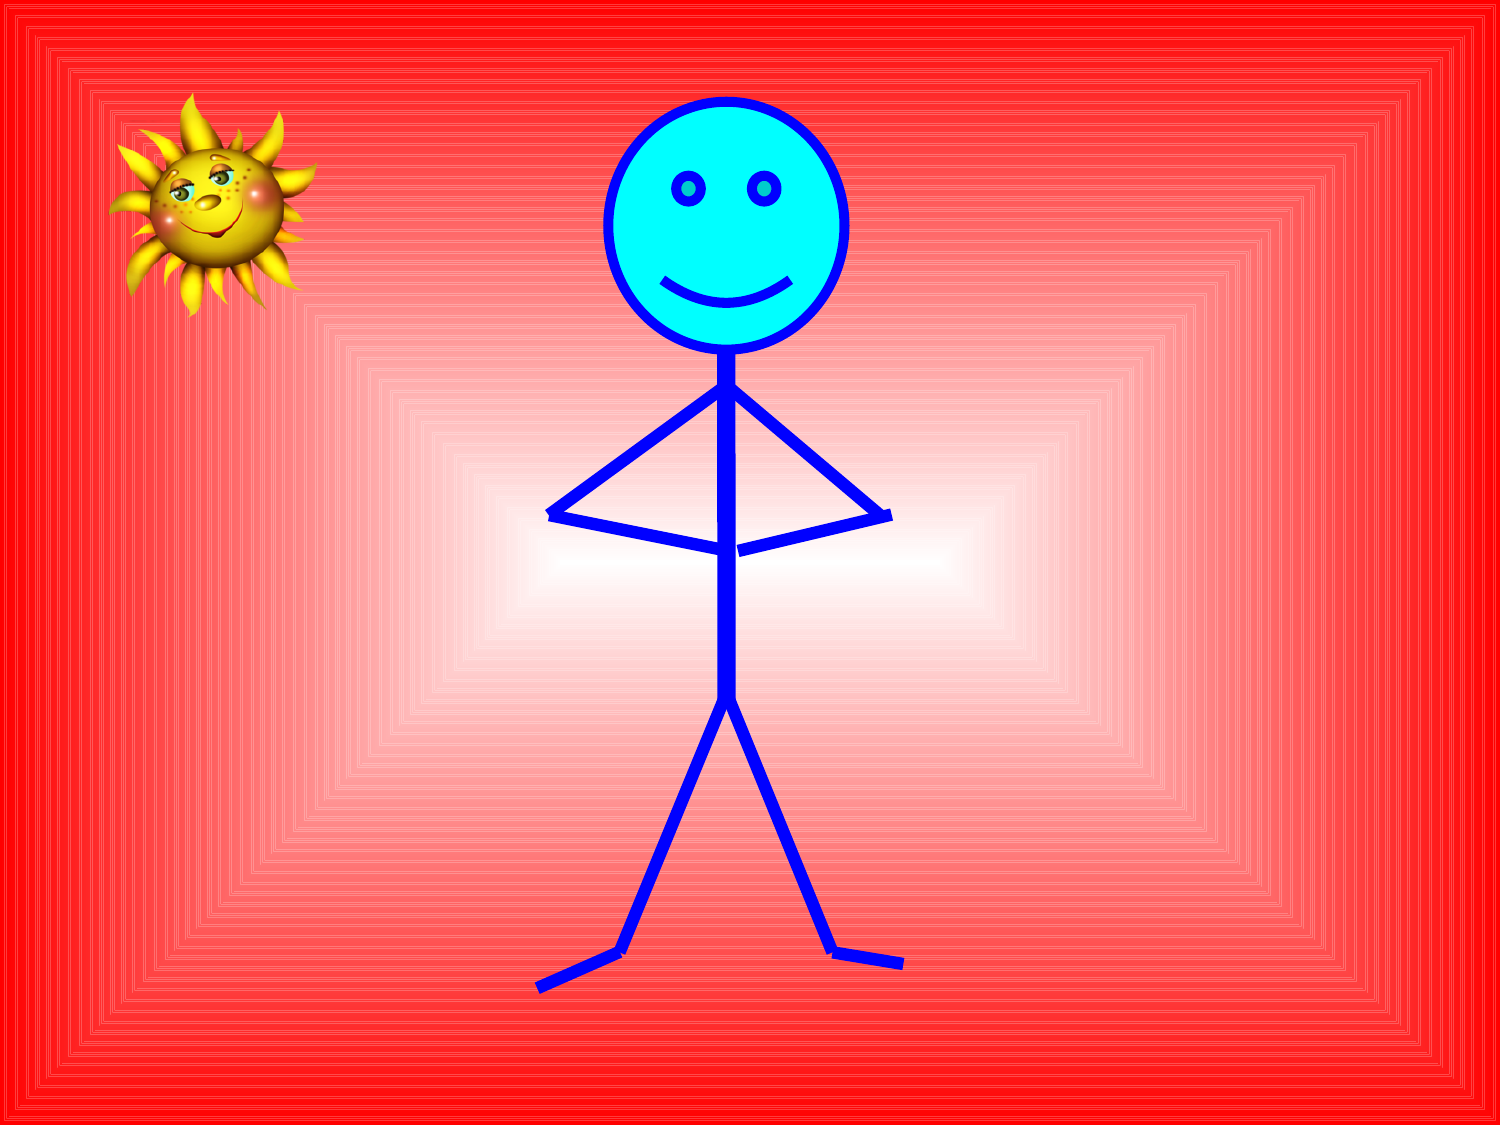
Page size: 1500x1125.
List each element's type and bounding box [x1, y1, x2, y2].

picture [88, 88, 325, 325]
text_box [608, 101, 845, 350]
